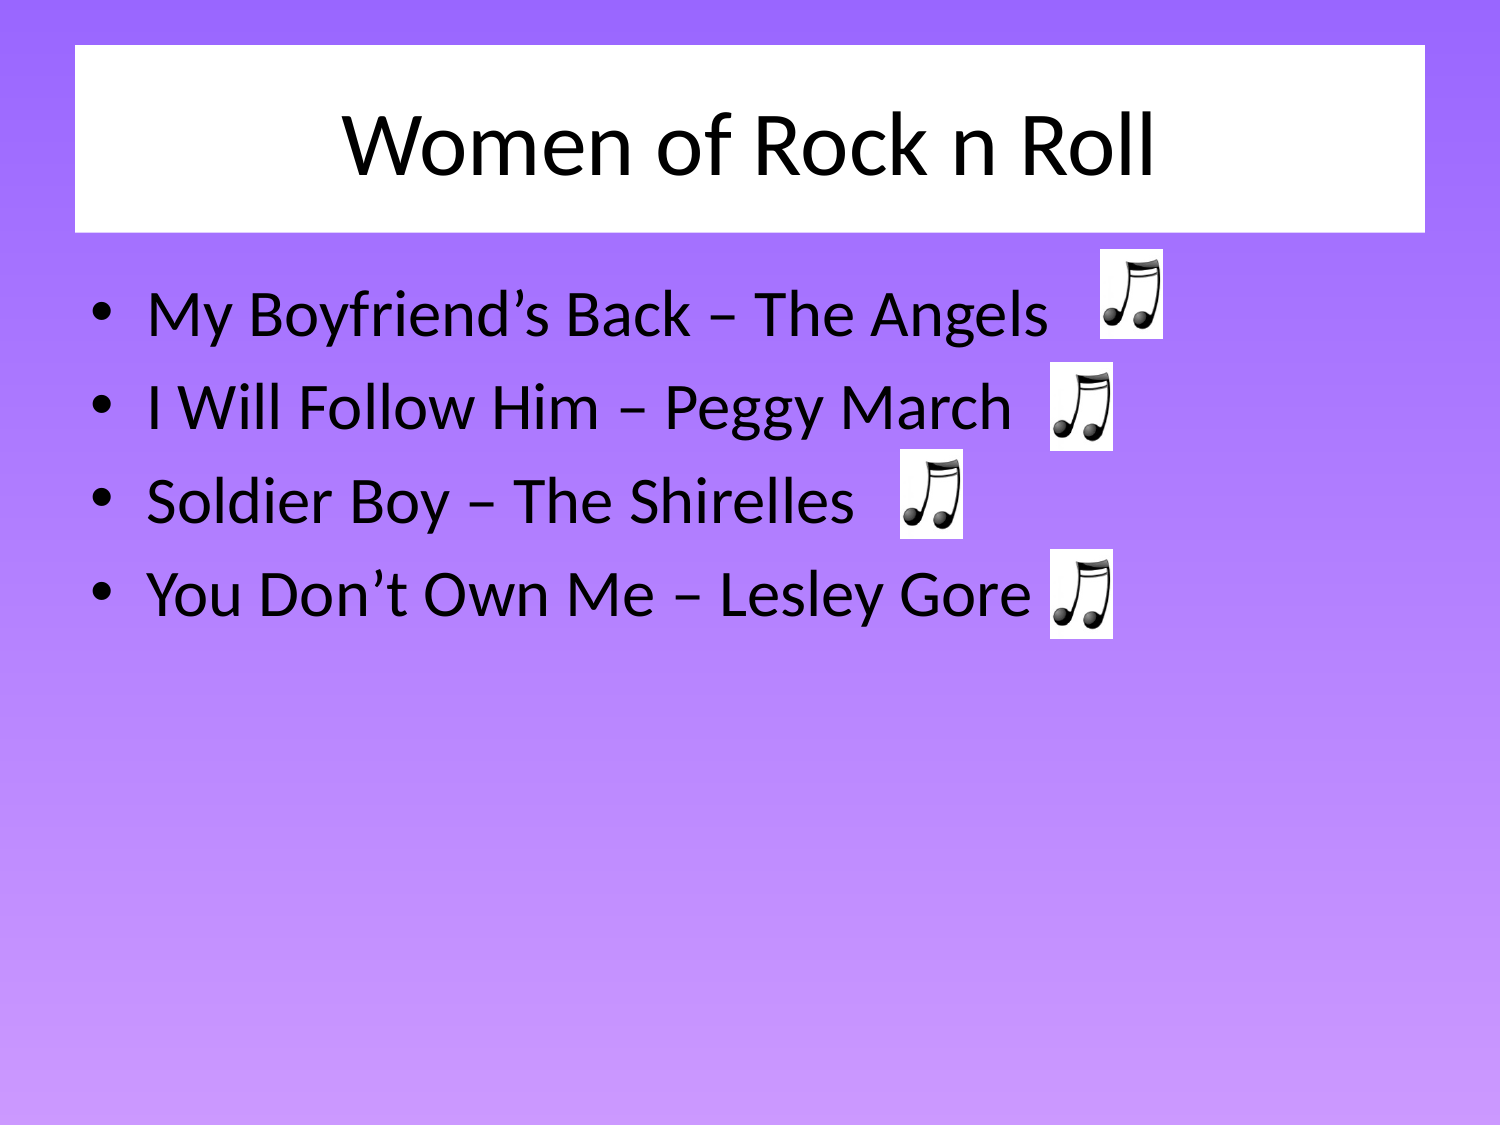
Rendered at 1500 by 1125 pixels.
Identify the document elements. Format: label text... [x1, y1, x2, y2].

picture [1049, 549, 1113, 639]
title Women of Rock n Roll [75, 45, 1425, 233]
picture [1099, 249, 1163, 339]
picture [1049, 362, 1113, 451]
picture [899, 449, 963, 539]
list My Boyfriend’s Back – The Angels I Will Follow Him – Peggy March Soldier Boy – The Shirelles You Don’t Own Me – Lesley Gore [75, 262, 1425, 1005]
